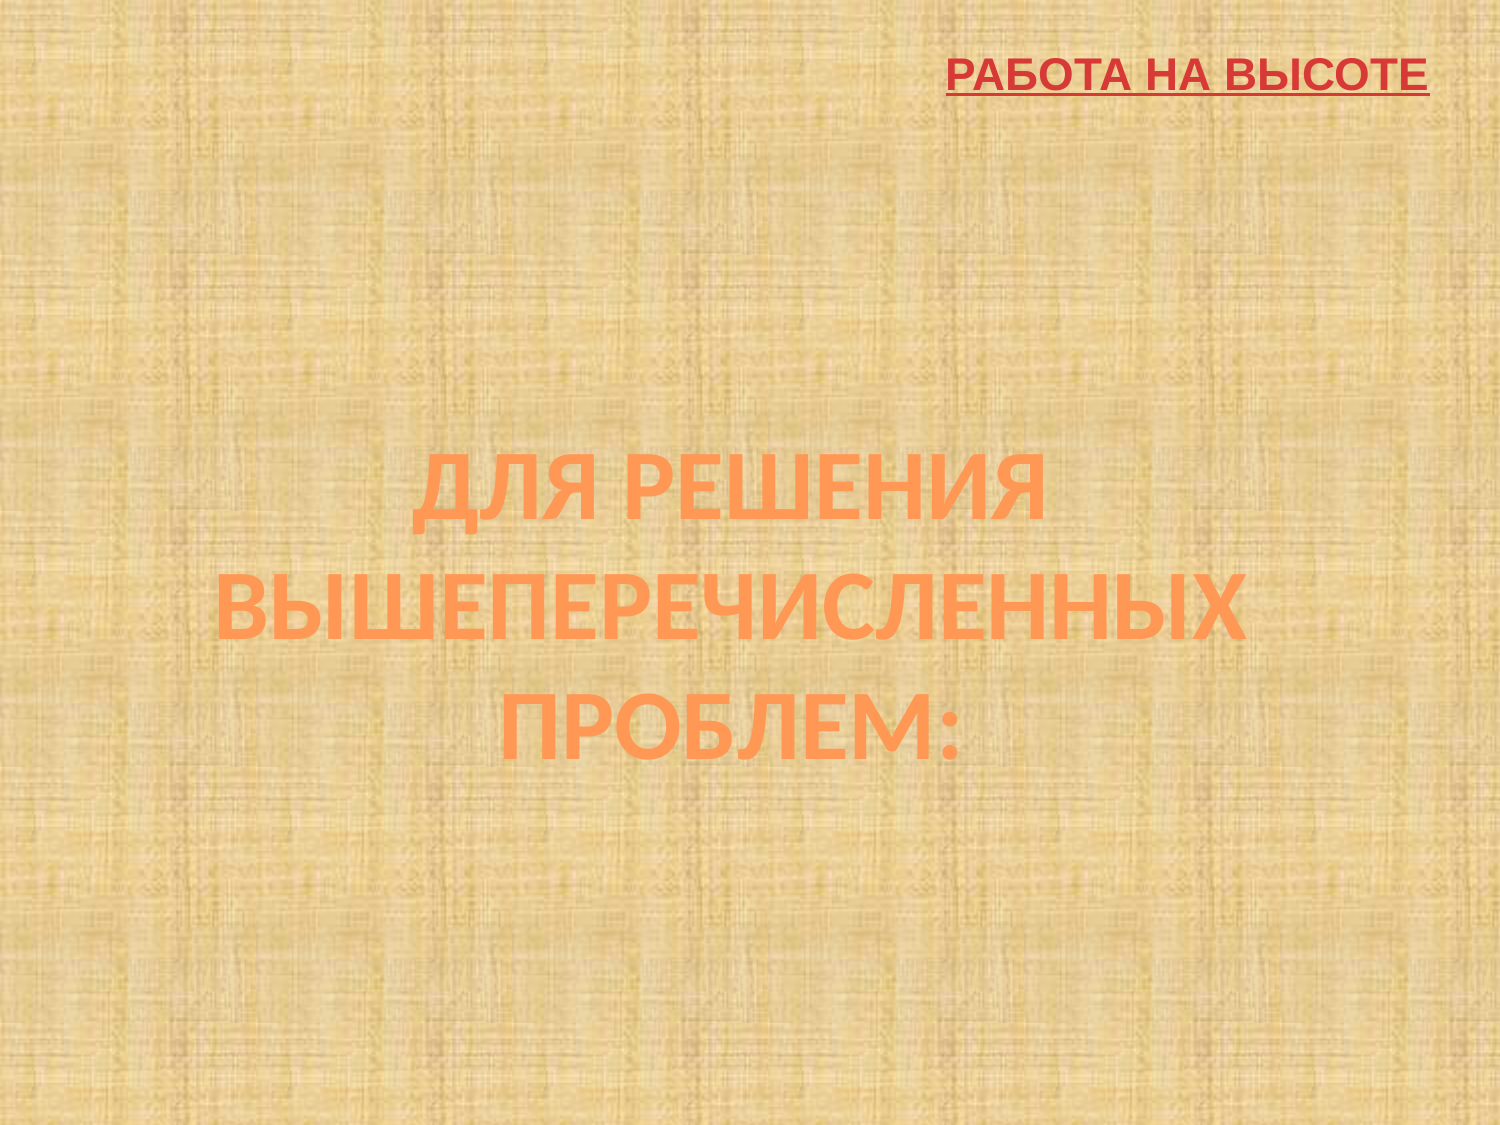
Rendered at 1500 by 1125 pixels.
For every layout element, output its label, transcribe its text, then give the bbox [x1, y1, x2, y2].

picture [0, 0, 1500, 1125]
text_box РАБОТА НА ВЫСОТЕ [912, 37, 1463, 163]
title ДЛЯ РЕШЕНИЯ ВЫШЕПЕРЕЧИСЛЕННЫХ ПРОБЛЕМ: [0, 112, 1463, 1088]
